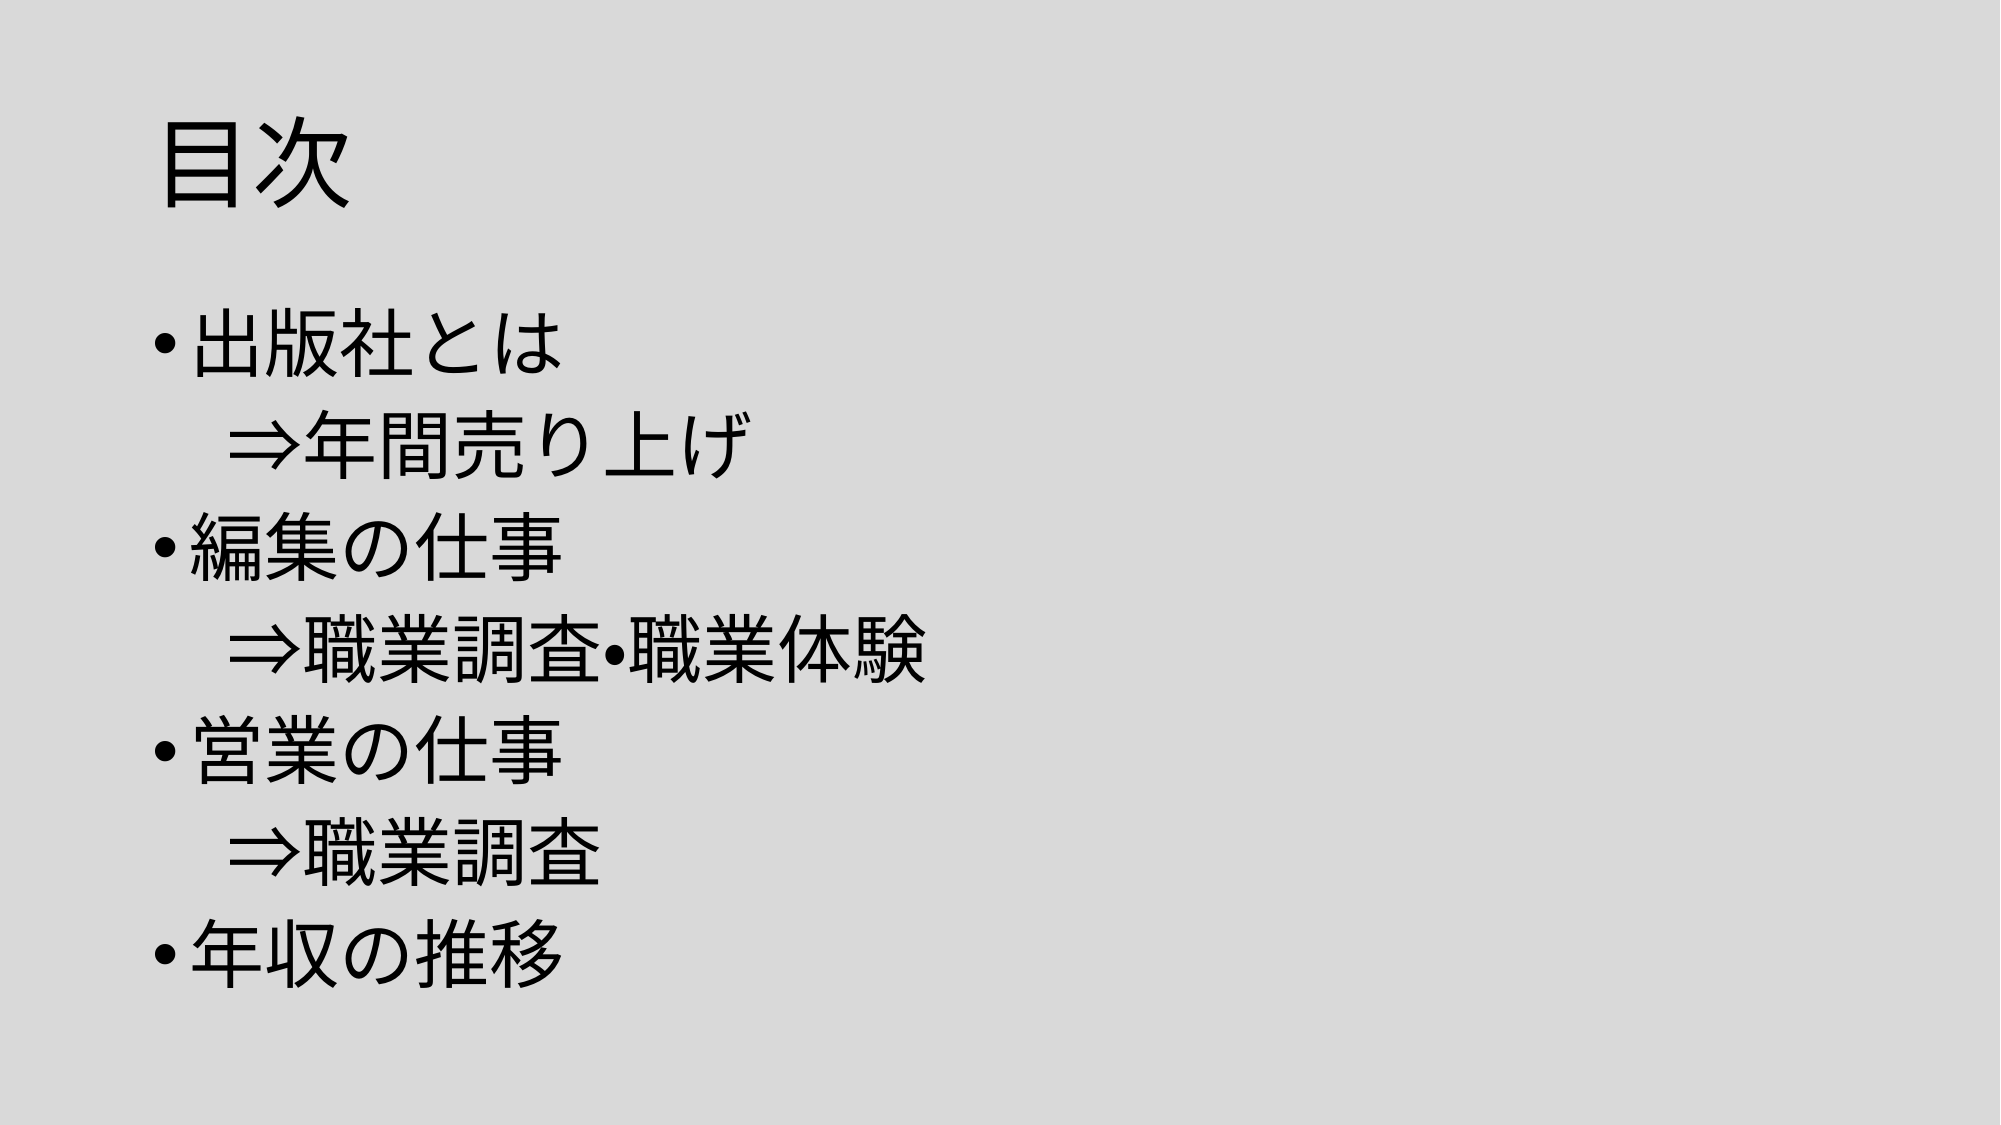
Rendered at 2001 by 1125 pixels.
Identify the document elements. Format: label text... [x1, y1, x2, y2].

title 目次 [137, 59, 1863, 278]
list 出版社とは ⇒年間売り上げ 編集の仕事 ⇒職業調査・職業体験 営業の仕事 ⇒職業調査 年収の推移 [137, 299, 1863, 1014]
